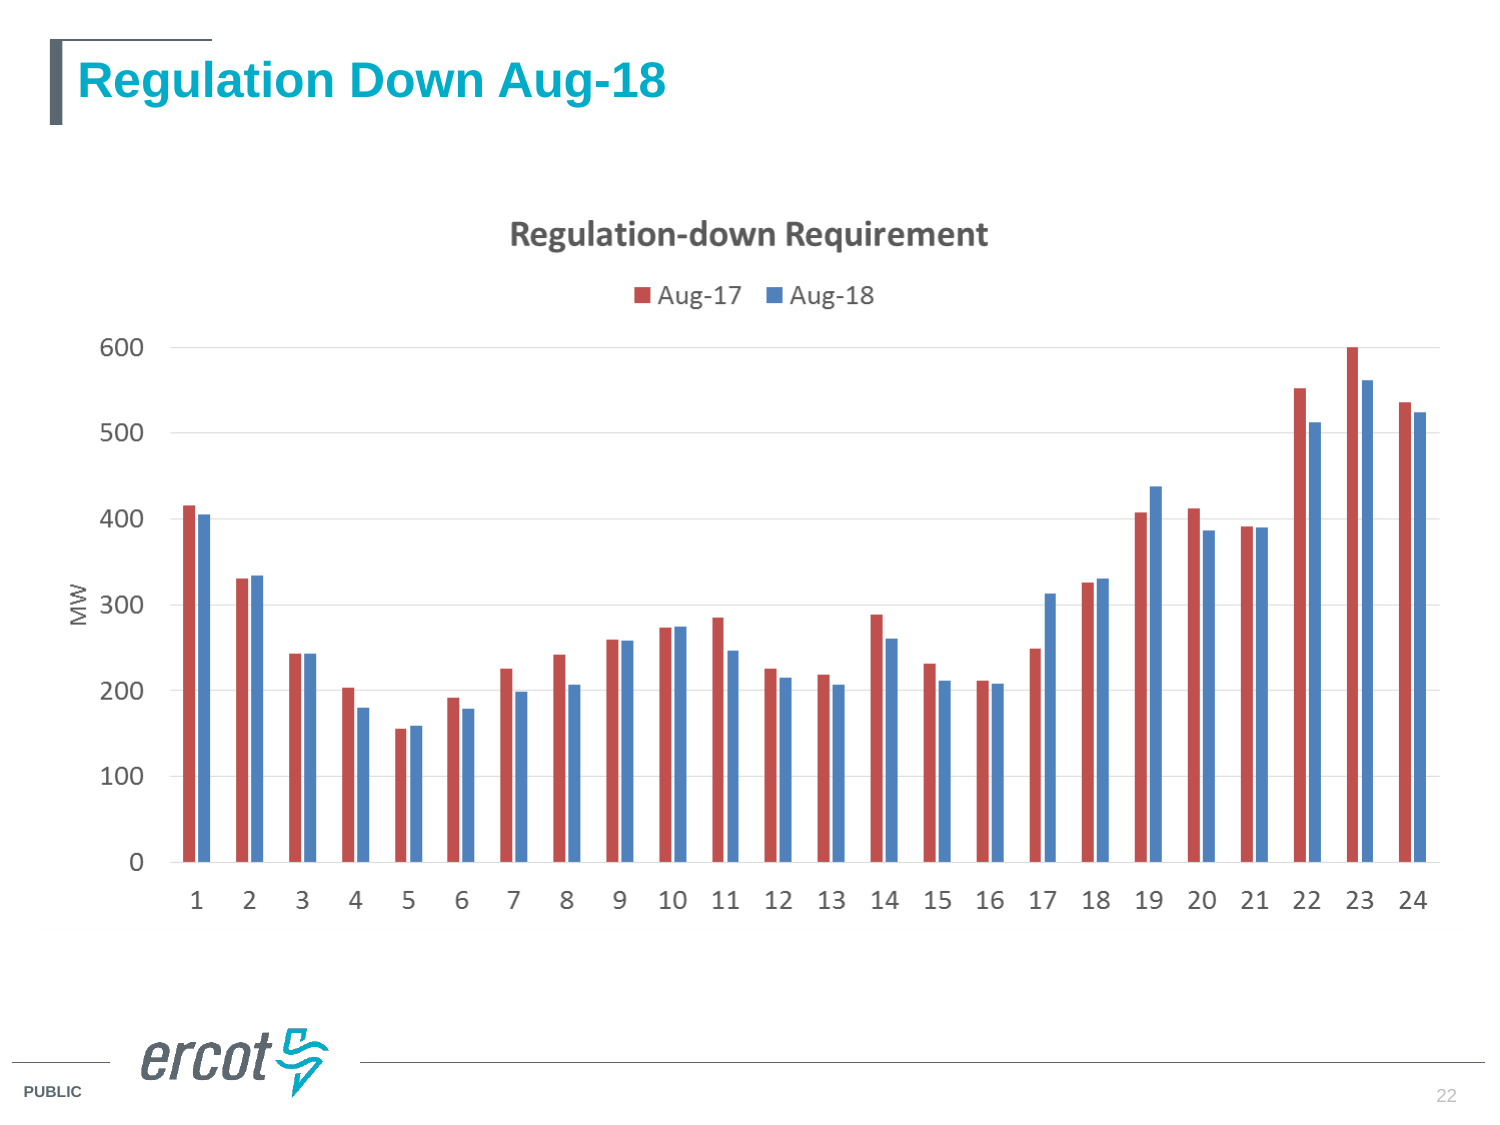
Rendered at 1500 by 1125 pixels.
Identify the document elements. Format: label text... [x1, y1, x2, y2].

picture [137, 1024, 332, 1100]
title Regulation Down Aug-18 [62, 39, 1450, 125]
picture [36, 194, 1464, 931]
